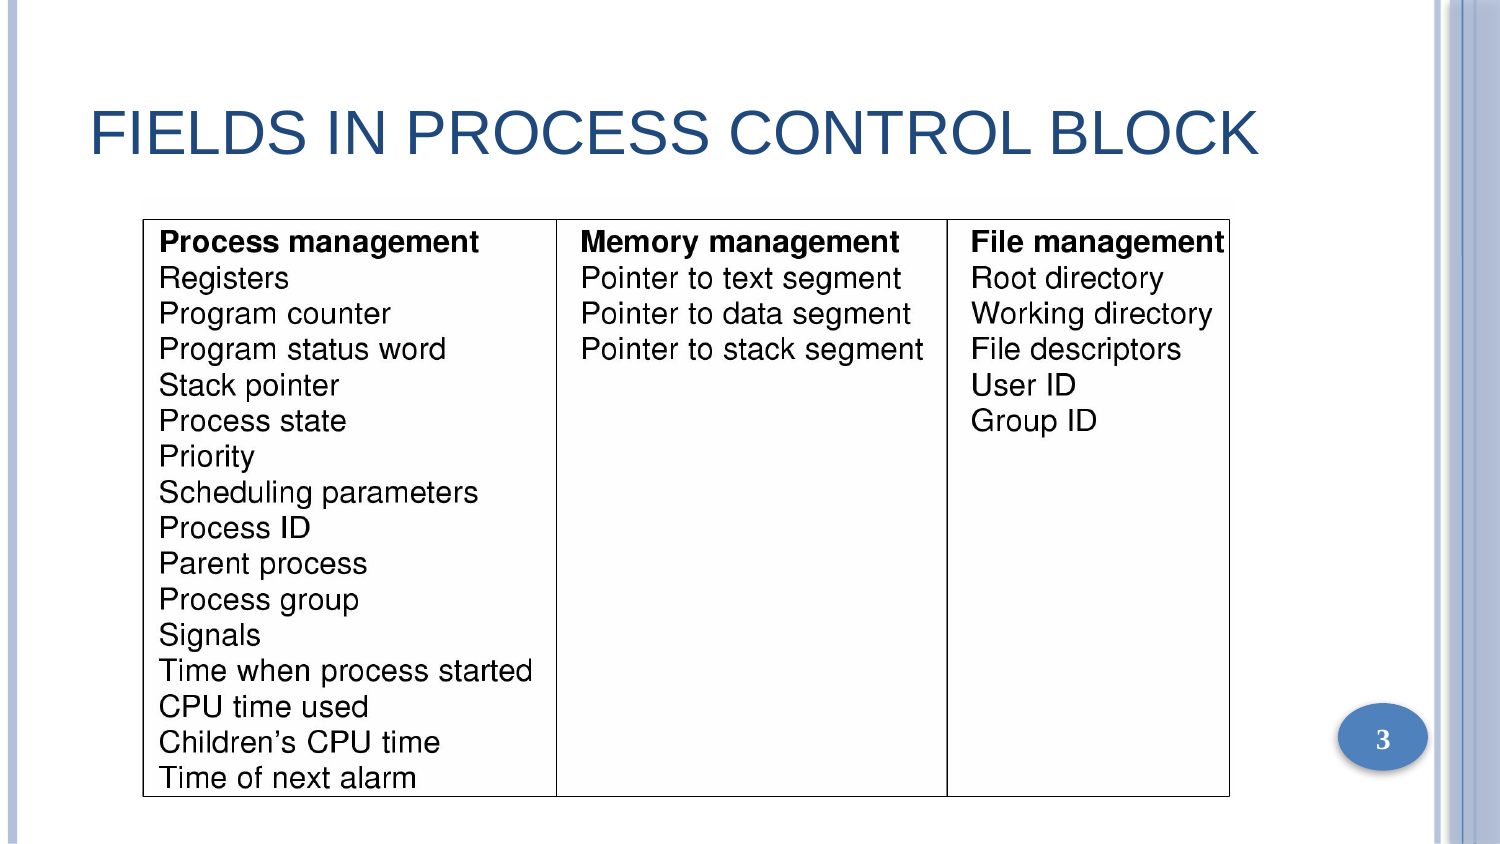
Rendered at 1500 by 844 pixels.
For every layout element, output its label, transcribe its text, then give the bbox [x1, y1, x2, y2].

title Fields in Process Control Block [75, 33, 1300, 175]
slide_number 3 [1333, 705, 1434, 770]
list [141, 196, 1234, 798]
